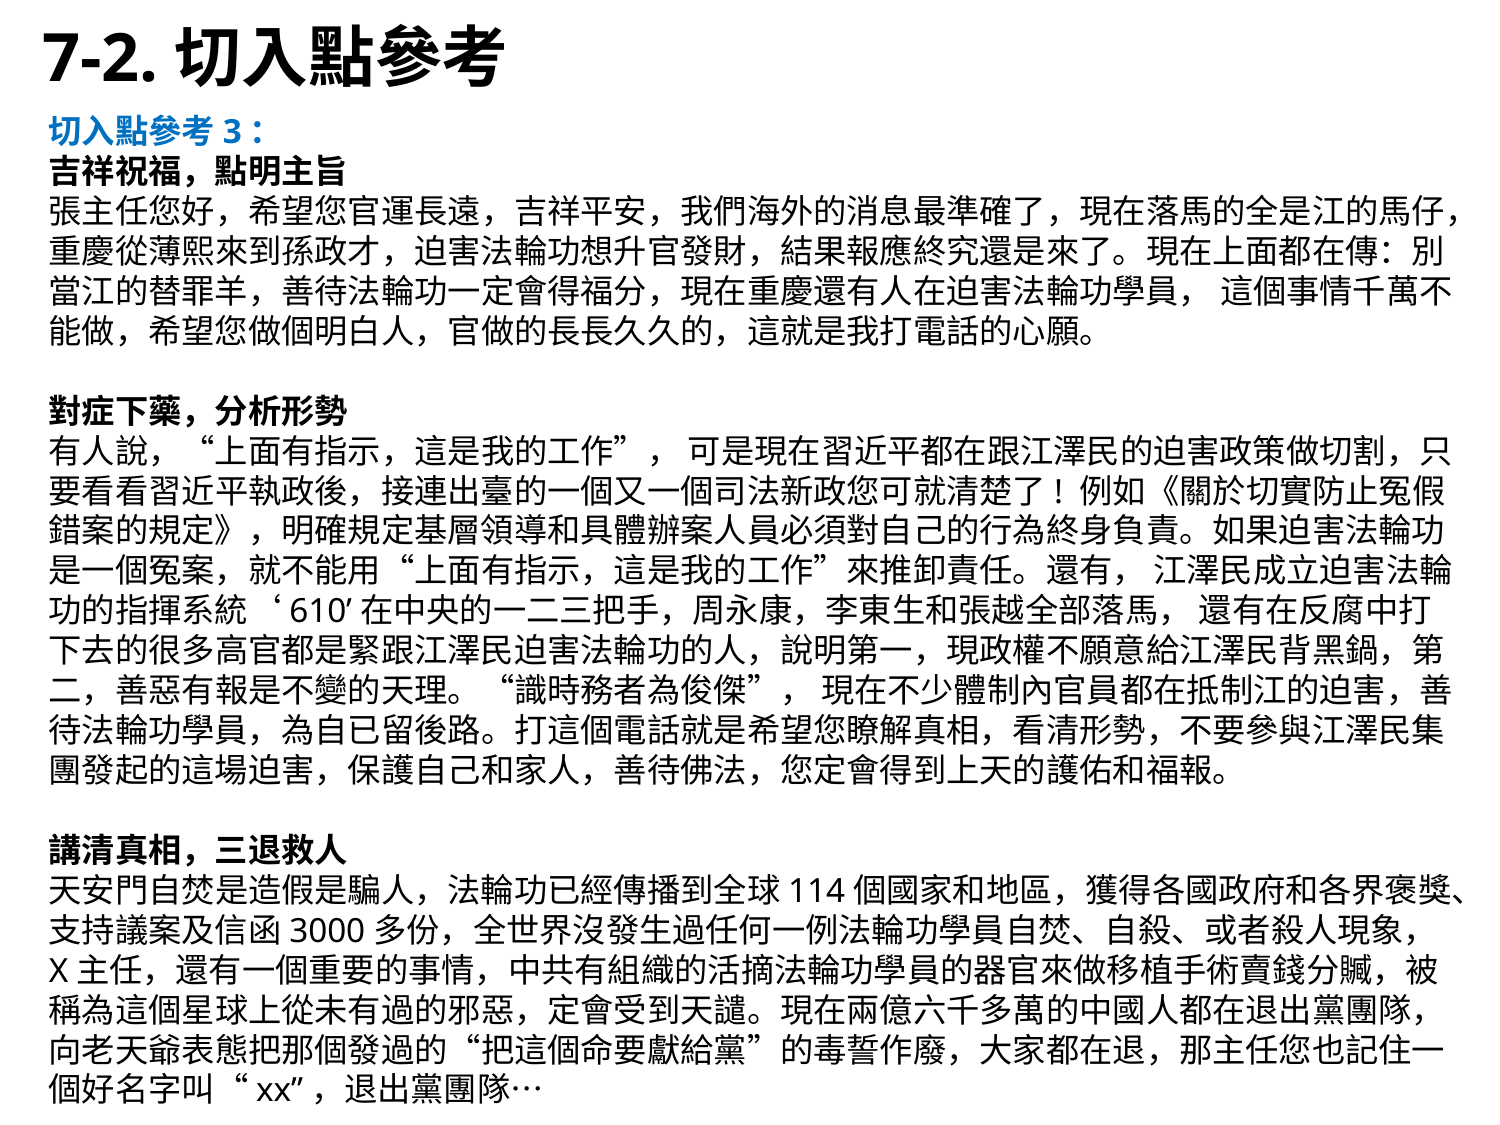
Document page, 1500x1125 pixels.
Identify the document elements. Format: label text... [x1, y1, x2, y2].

text_box 7-2.切入點參考 [27, 7, 524, 103]
text_box 切入點參考3： 吉祥祝福，點明主旨 張主任您好，希望您官運長遠，吉祥平安，我們海外的消息最準確了，現在落馬的全是江的馬仔，重慶從薄熙來到孫政才，迫害法輪功想升官發財，結果報應終究還是來了。現在上面都在傳：別當江的替罪羊，善待法輪功一定會得福分，現在重慶還有人在迫害法輪功學員， 這個事情千萬不能做，希望您做個明白人，官做的長長久久的，這就是我打電話的心願。 對症下藥，分析形勢 有人說，“上面有指示，這是我的工作”， 可是現在習近平都在跟江澤民的迫害政策做切割，只要看看習近平執政後，接連出臺的一個又一個司法新政您可就清楚了! 例如《關於切實防止冤假錯案的規定》，明確規定基層領導和具體辦案人員必須對自己的行為終身負責。如果迫害法輪功是一個冤案，就不能用“上面有指示，這是我的工作”來推卸責任。還有， 江澤民成立迫害法輪功的指揮系統‘610’在中央的一二三把手，周永康，李東生和張越全部落馬， 還有在反腐中打下去的很多高官都是緊跟江澤民迫害法輪功的人，說明第一，現政權不願意給江澤民背黑鍋，第二，善惡有報是不變的天理。“識時務者為俊傑”， 現在不少體制內官員都在抵制江的迫害，善待法輪功學員，為自已留後路。打這個電話就是希望您瞭解真相，看清形勢，不要參與江澤民集團發起的這場迫害，保護自己和家人，善待佛法，您定會得到上天的護佑和福報。 講清真相，三退救人 天安門自焚是造假是騙人，法輪功已經傳播到全球114個國家和地區，獲得各國政府和各界褒獎、支持議案及信函3000多份，全世界沒發生過任何一例法輪功學員自焚、自殺、或者殺人現象，X主任，還有一個重要的事情，中共有組織的活摘法輪功學員的器官來做移植手術賣錢分贓，被稱為這個星球上從未有過的邪惡，定會受到天譴。現在兩億六千多萬的中國人都在退出黨團隊，向老天爺表態把那個發過的“把這個命要獻給黨”的毒誓作廢，大家都在退，那主任您也記住一個好名字叫“xx”，退出黨團隊… [33, 103, 1473, 1116]
